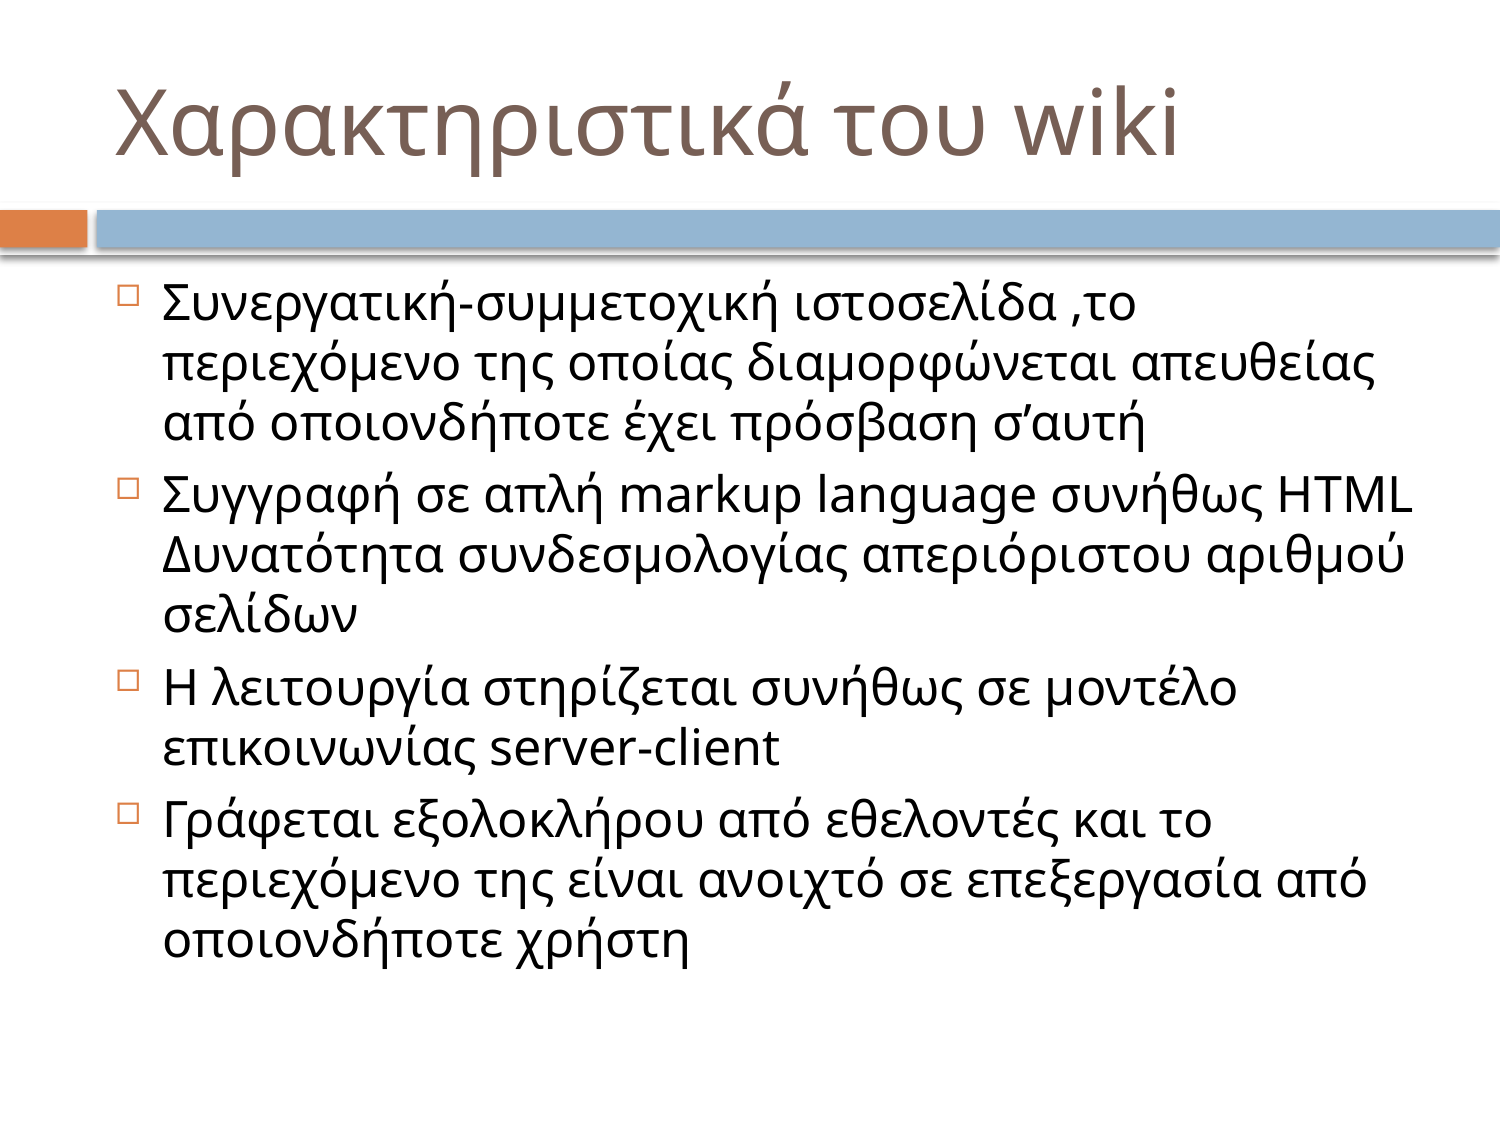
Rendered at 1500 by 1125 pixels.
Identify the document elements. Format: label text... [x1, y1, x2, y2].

title Χαρακτηριστικά του wiki [100, 37, 1438, 200]
list Συνεργατική-συμμετοχική ιστοσελίδα ,το περιεχόμενο της οποίας διαμορφώνεται απευθείας από οποιονδήποτε έχει πρόσβαση σ’αυτή Συγγραφή σε απλή markup language συνήθως HTML Δυνατότητα συνδεσμολογίας απεριόριστου αριθμού σελίδων Η λειτουργία στηρίζεται συνήθως σε μοντέλο επικοινωνίας server-client Γράφεται εξολοκλήρου από εθελοντές και το περιεχόμενο της είναι ανοιχτό σε επεξεργασία από οποιονδήποτε χρήστη [100, 262, 1438, 1000]
